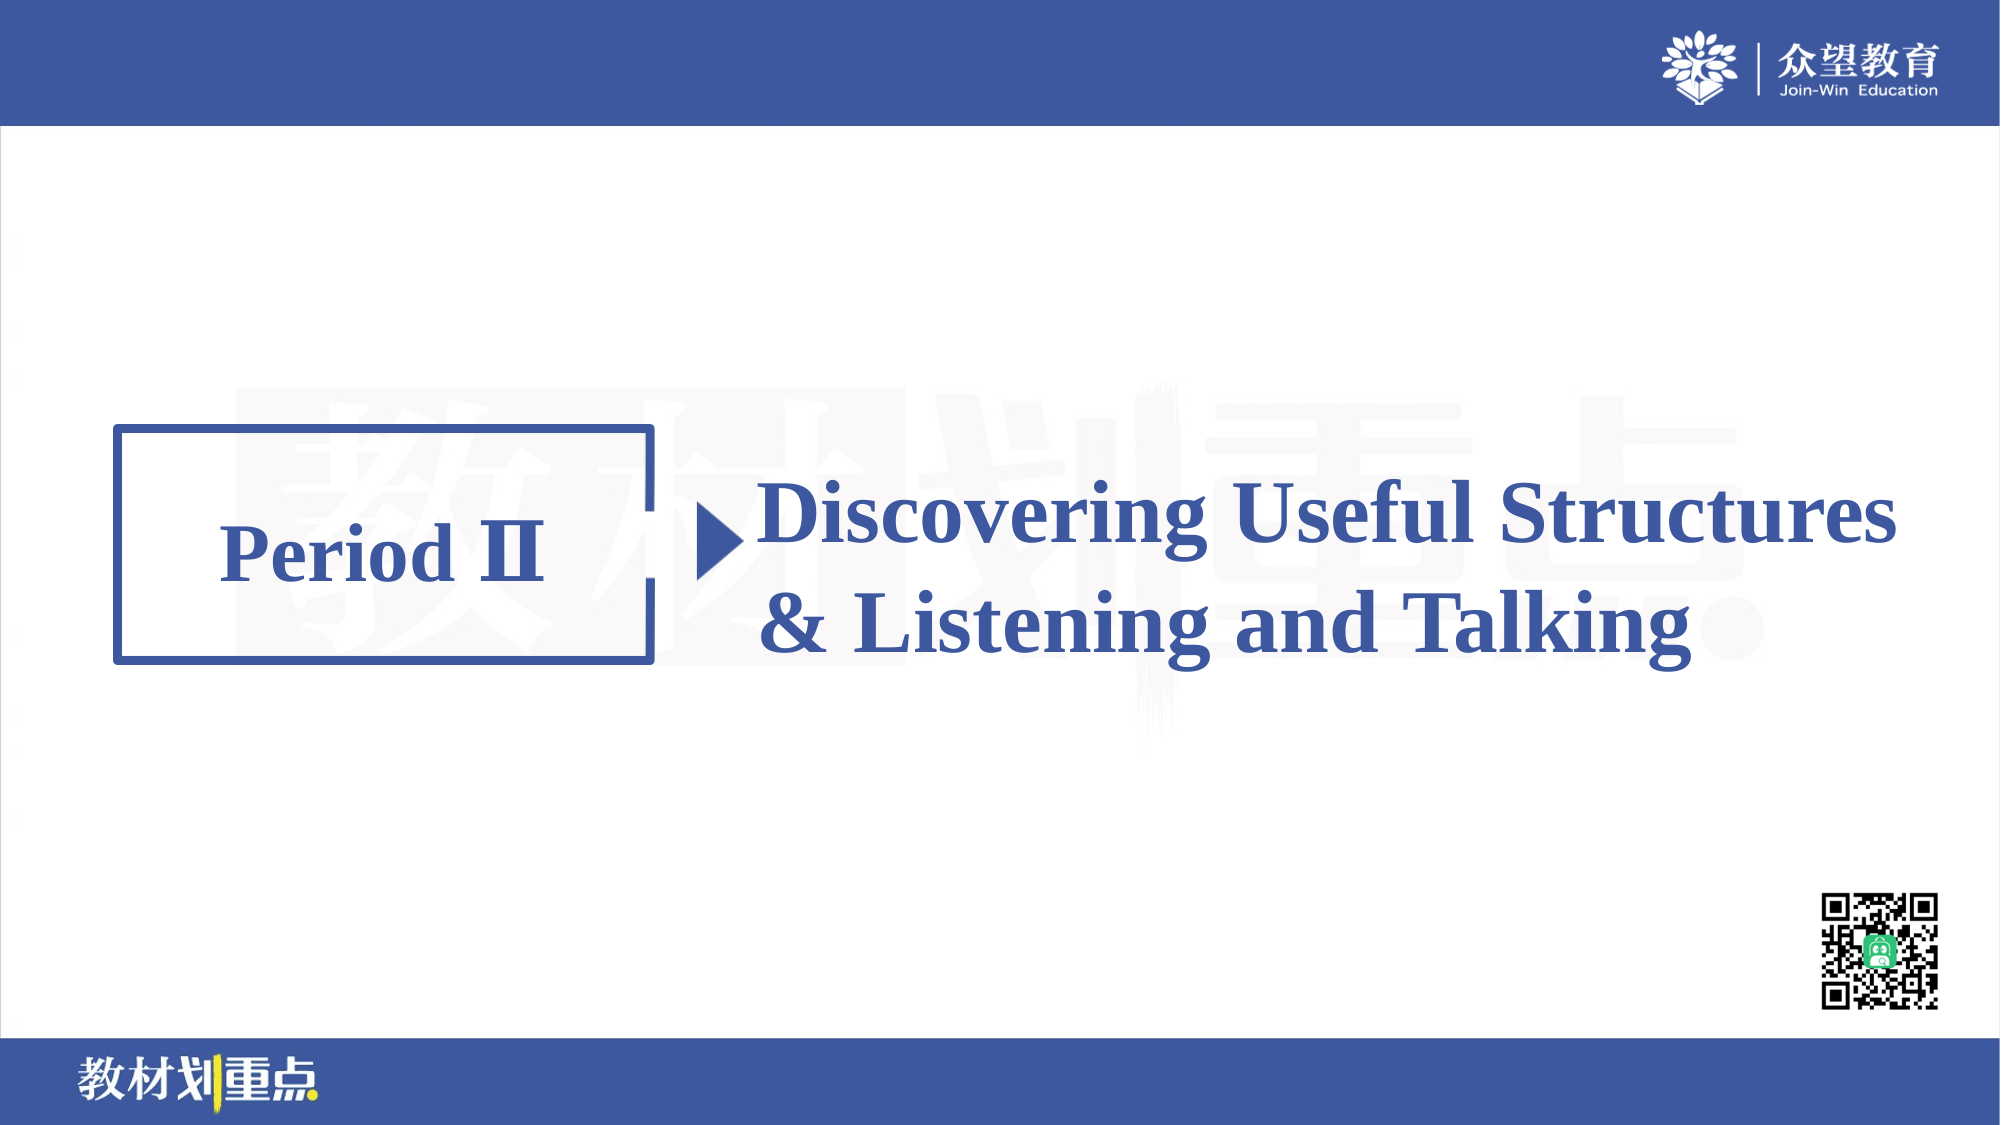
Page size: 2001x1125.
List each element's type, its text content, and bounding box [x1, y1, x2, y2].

picture [0, 0, 2000, 1125]
text_box Period Ⅱ [124, 433, 644, 659]
text_box Discovering Useful Structures & Listening and Talking [755, 416, 1982, 705]
